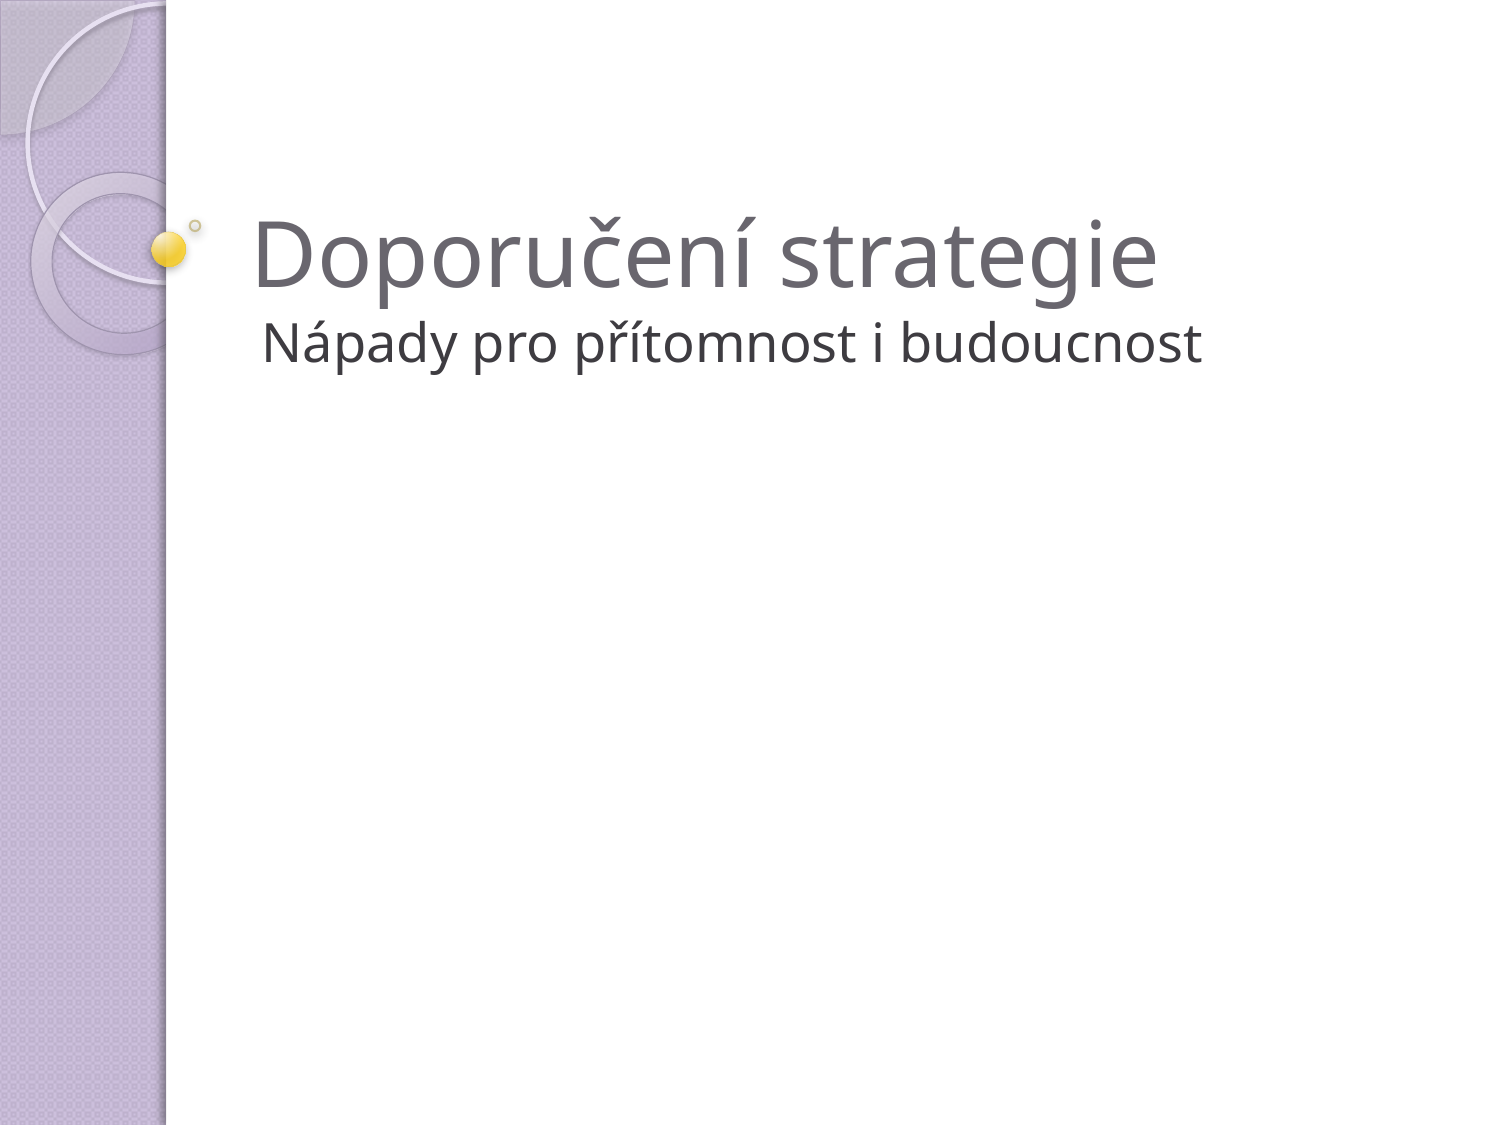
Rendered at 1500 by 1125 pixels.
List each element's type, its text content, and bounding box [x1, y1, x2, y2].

subtitle Nápady pro přítomnost i budoucnost [234, 303, 1450, 591]
title Doporučení strategie [235, 71, 1451, 313]
